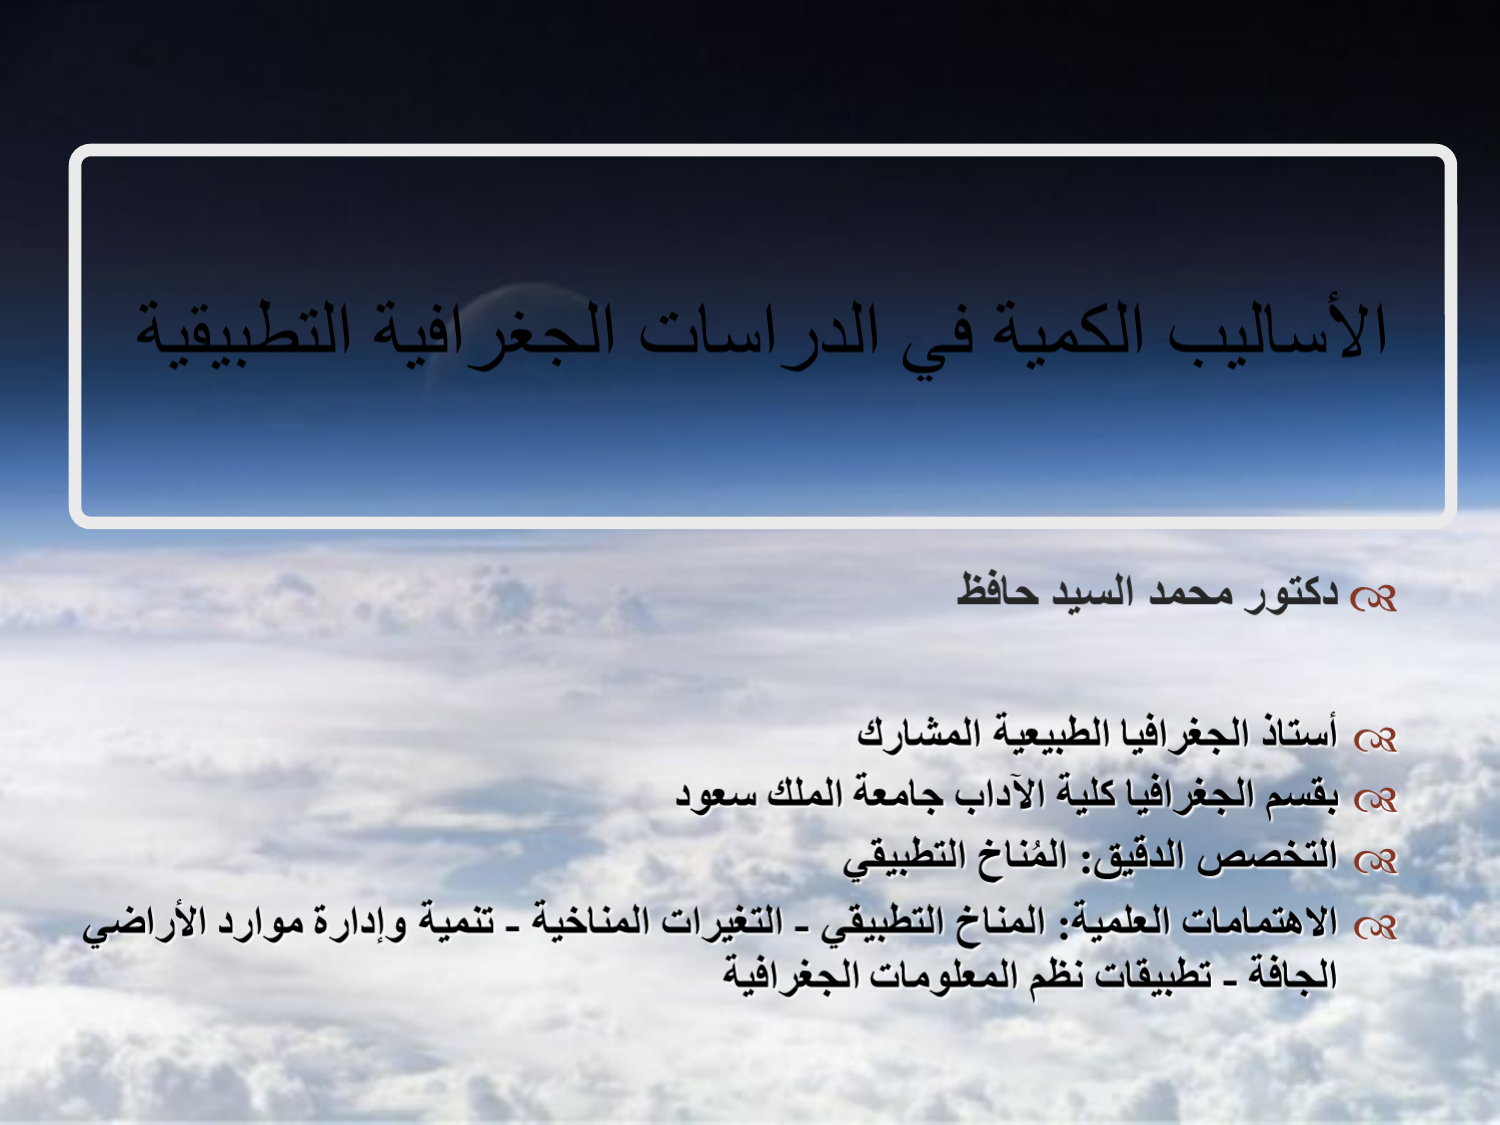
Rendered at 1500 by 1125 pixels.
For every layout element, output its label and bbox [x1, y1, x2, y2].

picture [74, 149, 1452, 524]
list [0, 0, 1500, 1125]
picture [0, 548, 1430, 1125]
